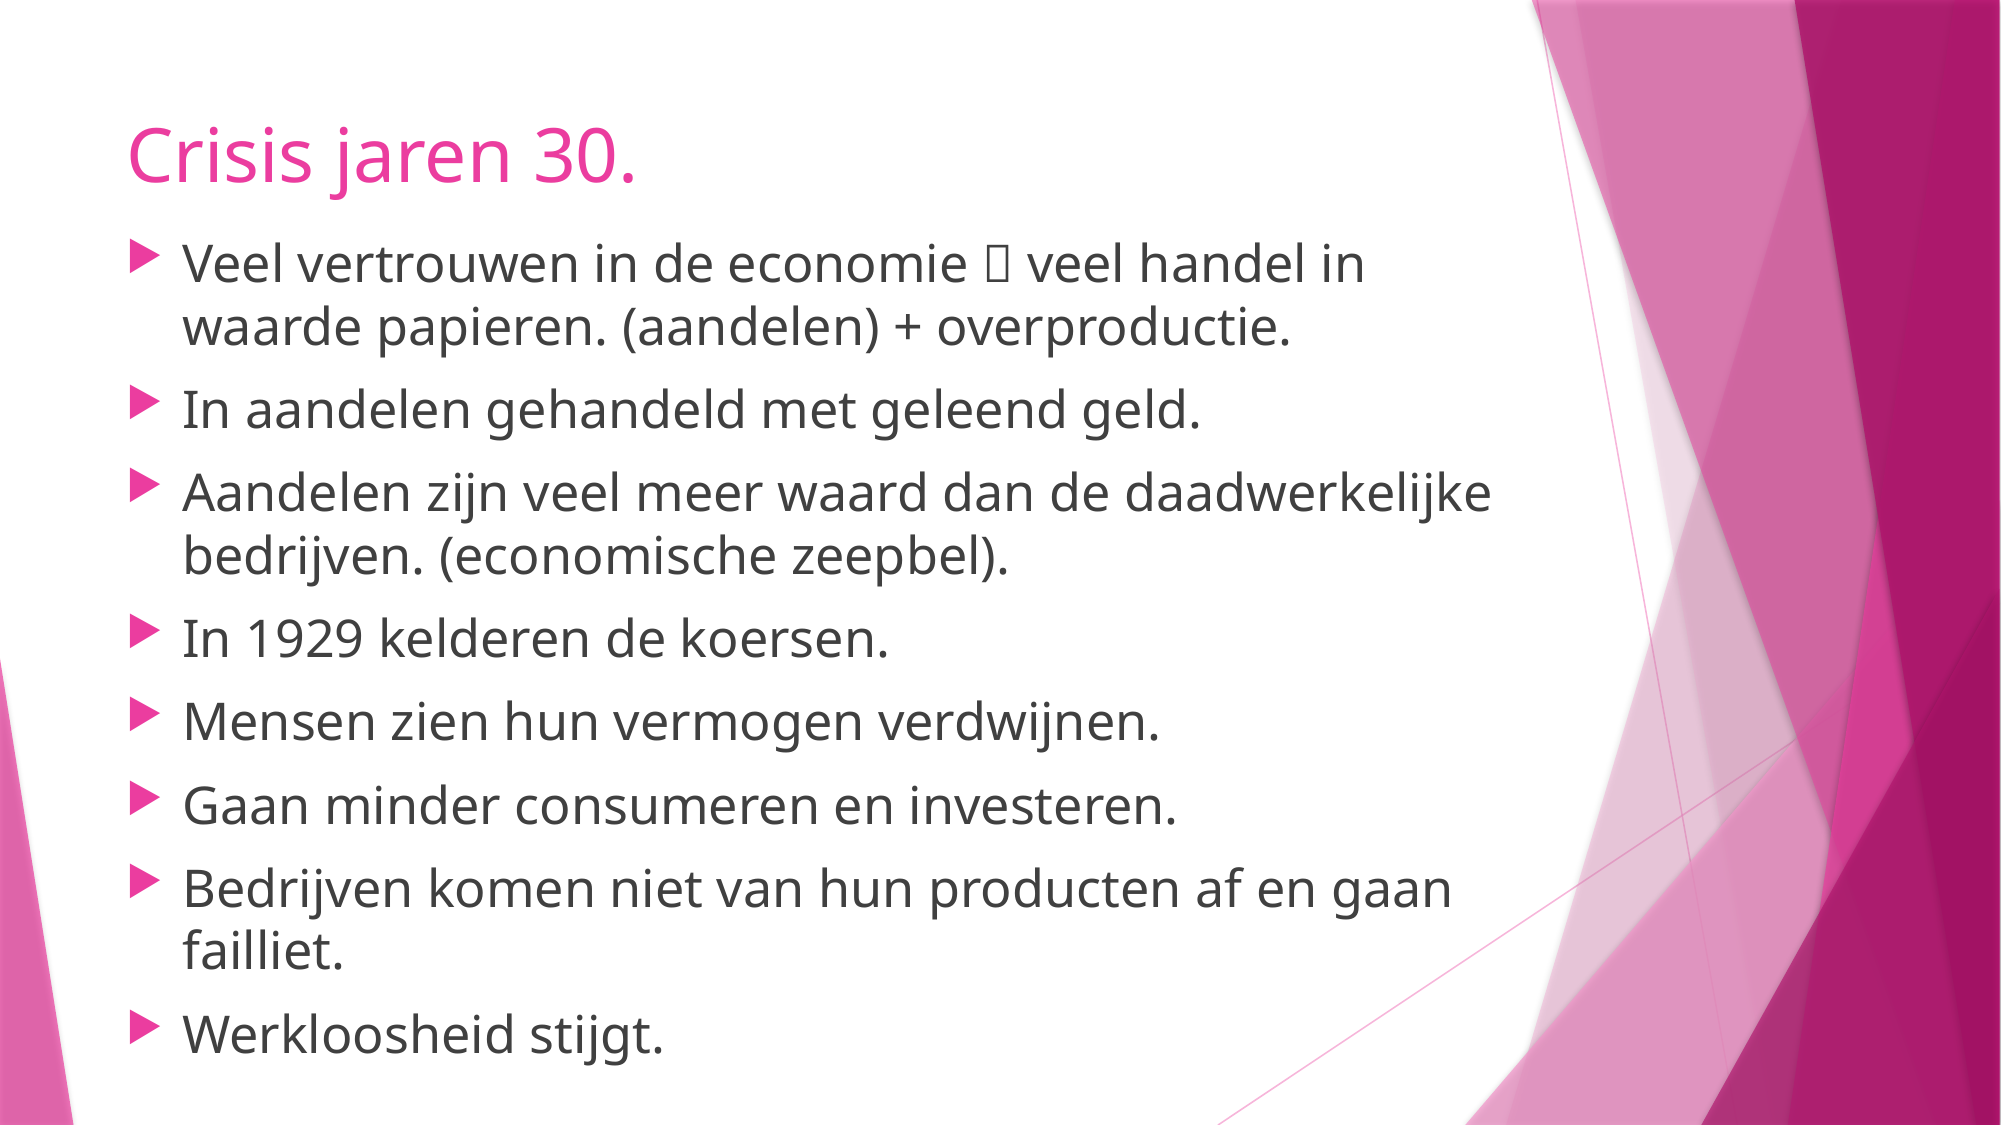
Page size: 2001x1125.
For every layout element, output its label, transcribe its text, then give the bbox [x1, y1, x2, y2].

title Crisis jaren 30. [111, 99, 1522, 223]
list Veel vertrouwen in de economie  veel handel in waarde papieren. (aandelen) + overproductie. In aandelen gehandeld met geleend geld. Aandelen zijn veel meer waard dan de daadwerkelijke bedrijven. (economische zeepbel). In 1929 kelderen de koersen. Mensen zien hun vermogen verdwijnen. Gaan minder consumeren en investeren. Bedrijven komen niet van hun producten af en gaan failliet. Werkloosheid stijgt. [111, 223, 1522, 992]
